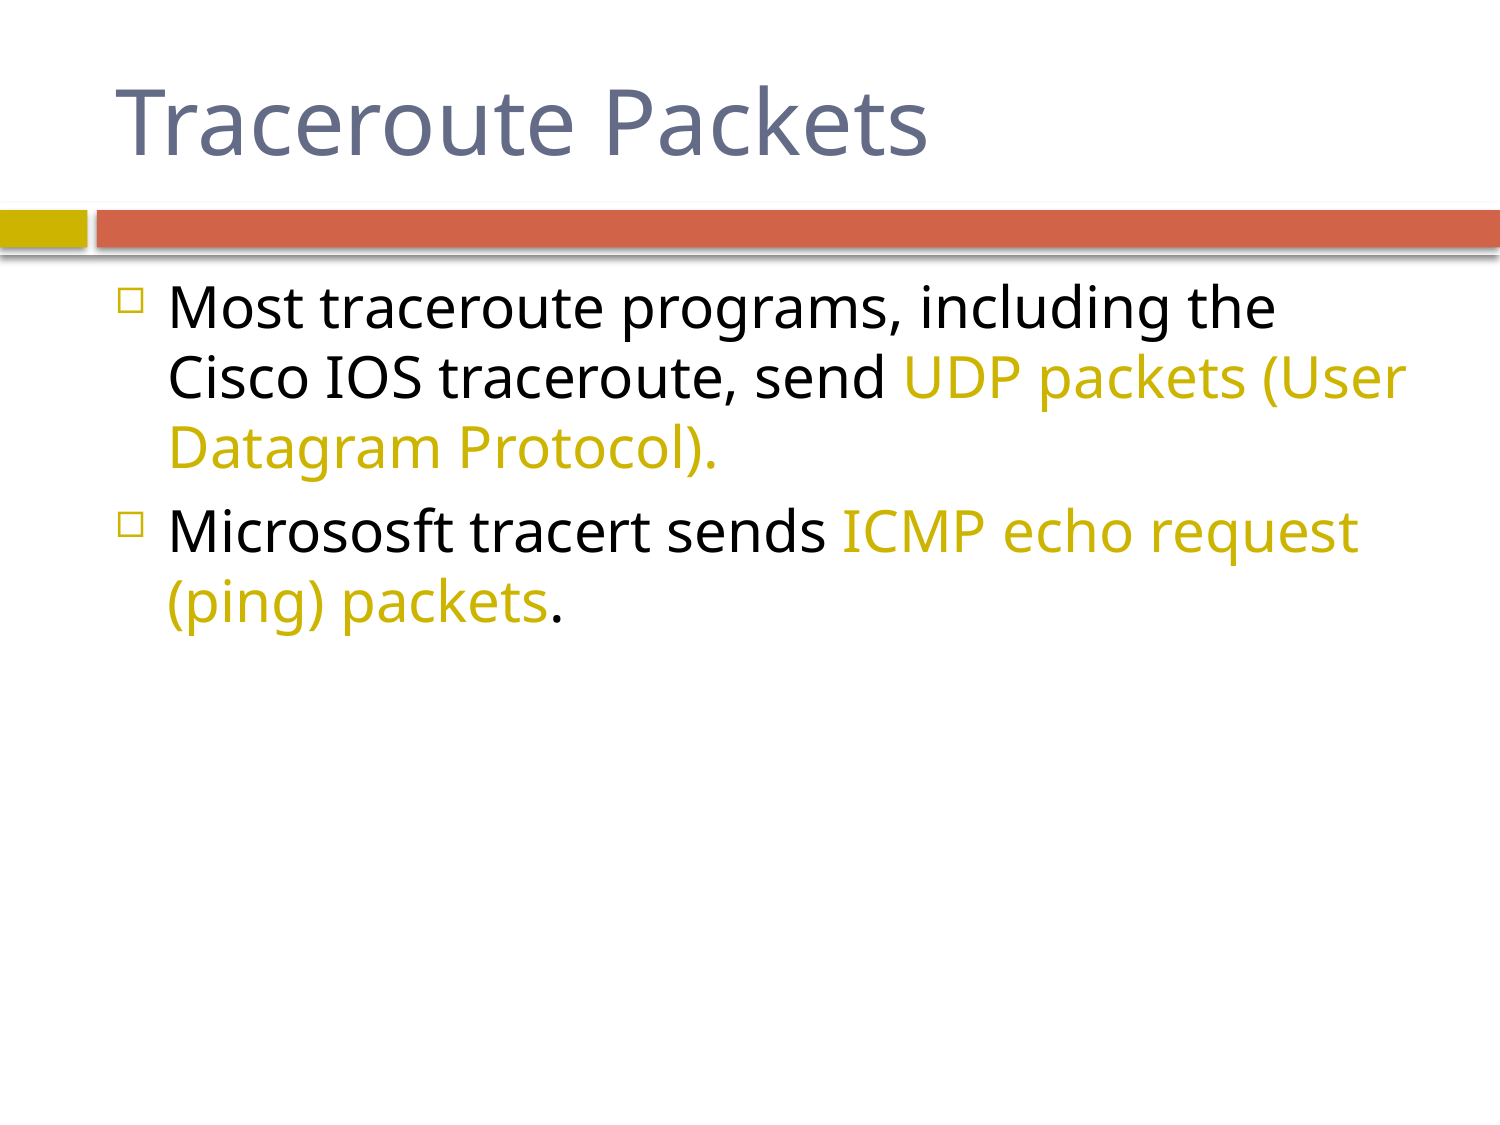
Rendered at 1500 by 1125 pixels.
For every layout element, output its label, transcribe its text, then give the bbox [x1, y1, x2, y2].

title Traceroute Packets [100, 37, 1438, 200]
list Most traceroute programs, including the Cisco IOS traceroute, send UDP packets (User Datagram Protocol). Micrososft tracert sends ICMP echo request (ping) packets. [100, 262, 1438, 1000]
